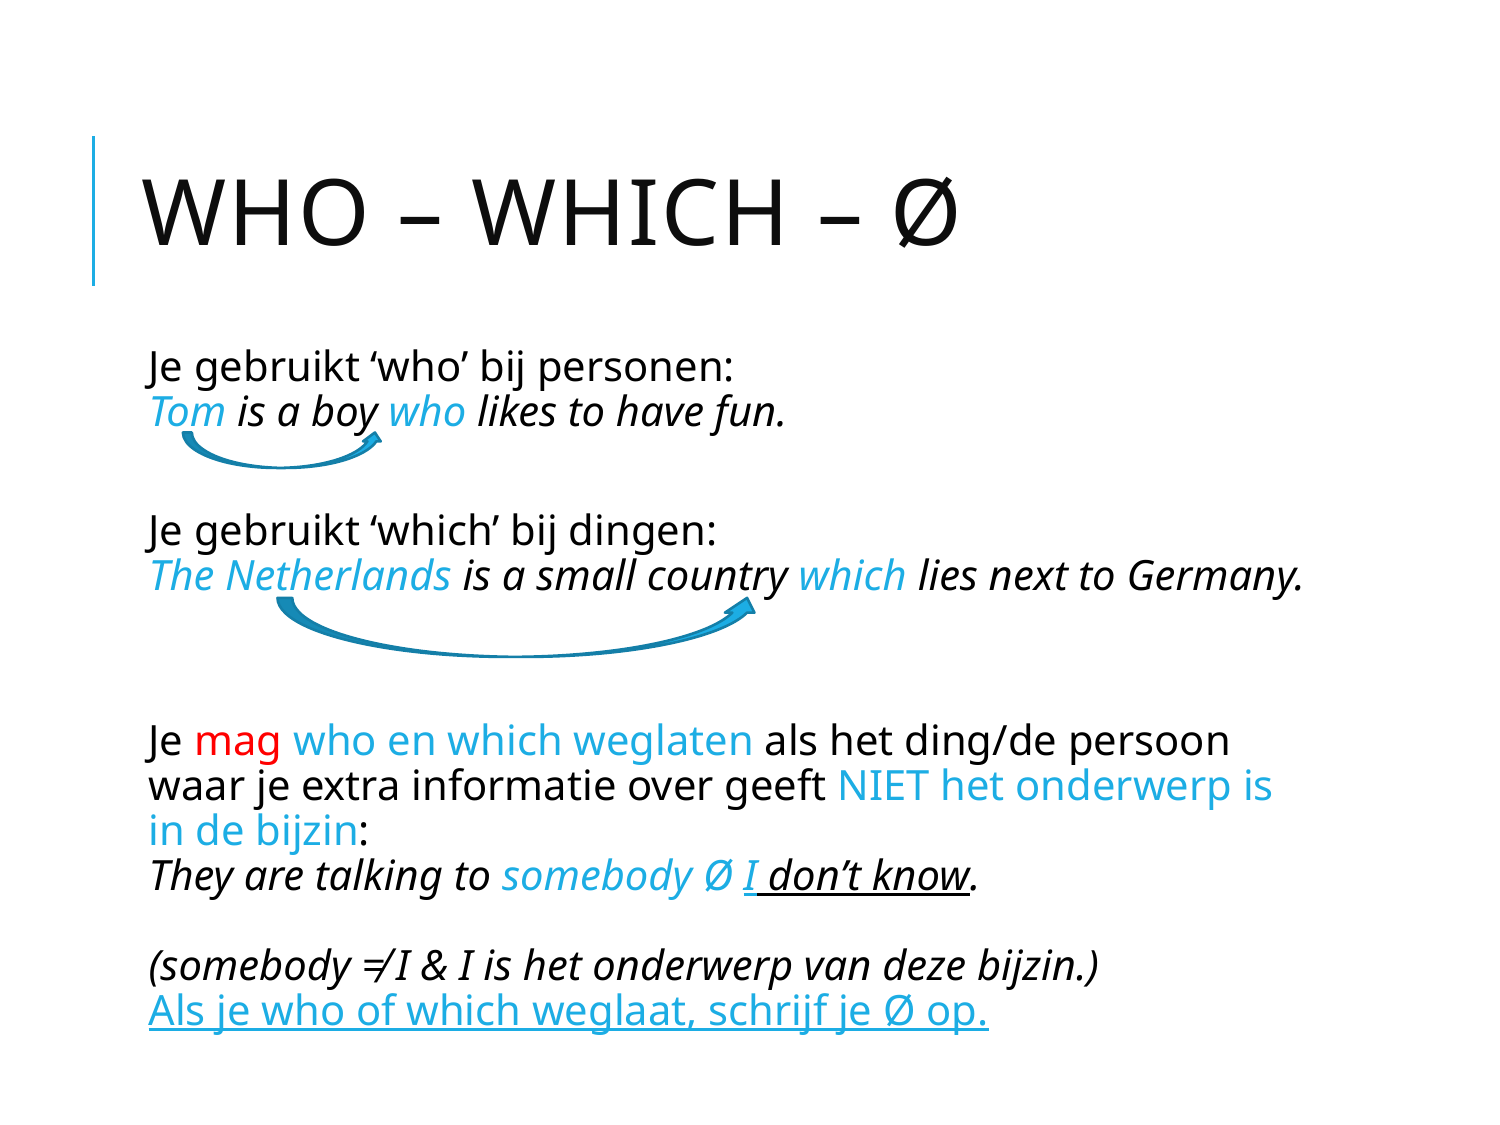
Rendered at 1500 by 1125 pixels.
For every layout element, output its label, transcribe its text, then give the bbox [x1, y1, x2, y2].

text_box [181, 431, 382, 470]
list Je gebruikt ‘who’ bij personen: Tom is a boy who likes to have fun. Je gebruikt ‘which’ bij dingen: The Netherlands is a small country which lies next to Germany. Je mag who en which weglaten als het ding/de persoon waar je extra informatie over geeft NIET het onderwerp is in de bijzin: They are talking to somebody Ø I don’t know. (somebody ≠ I & I is het onderwerp van deze bijzin.) Als je who of which weglaat, schrijf je Ø op. [126, 338, 1322, 999]
text_box [276, 596, 756, 659]
title Who – which – Ø [126, 96, 1322, 338]
